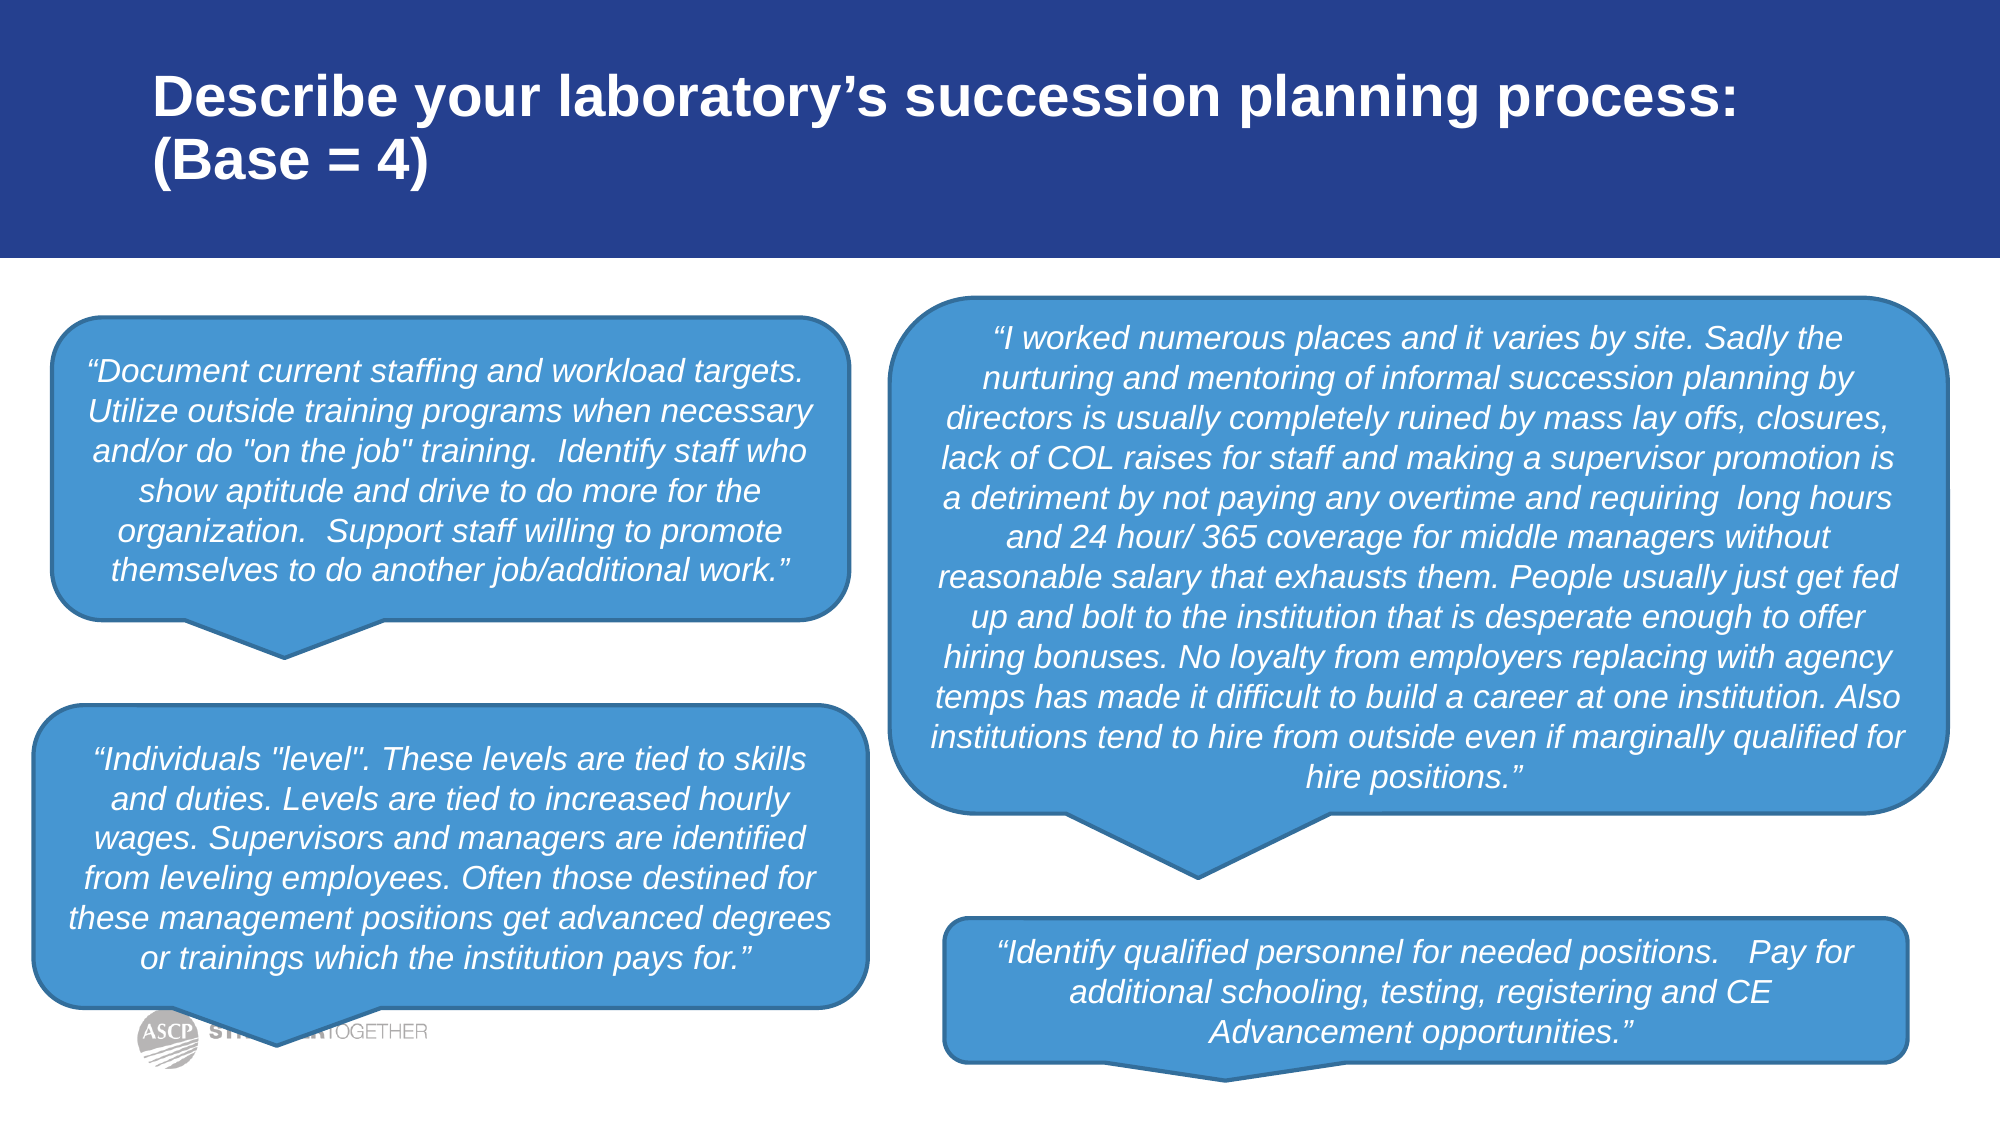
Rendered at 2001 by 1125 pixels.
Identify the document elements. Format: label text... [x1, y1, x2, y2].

title Describe your laboratory’s succession planning process: (Base = 4) [137, 27, 1863, 231]
text_box “I worked numerous places and it varies by site. Sadly the nurturing and mentoring of informal succession planning by directors is usually completely ruined by mass lay offs, closures, lack of COL raises for staff and making a supervisor promotion is a detriment by not paying any overtime and requiring long hours and 24 hour/ 365 coverage for middle managers without reasonable salary that exhausts them. People usually just get fed up and bolt to the institution that is desperate enough to offer hiring bonuses. No loyalty from employers replacing with agency temps has made it difficult to build a career at one institution. Also institutions tend to hire from outside even if marginally qualified for hire positions.” [887, 295, 1951, 880]
text_box “Individuals "level". These levels are tied to skills and duties. Levels are tied to increased hourly wages. Supervisors and managers are identified from leveling employees. Often those destined for these management positions get advanced degrees or trainings which the institution pays for.” [31, 703, 870, 1048]
text_box “Identify qualified personnel for needed positions. Pay for additional schooling, testing, registering and CE Advancement opportunities.” [942, 916, 1910, 1083]
text_box “Document current staffing and workload targets. Utilize outside training programs when necessary and/or do "on the job" training. Identify staff who show aptitude and drive to do more for the organization. Support staff willing to promote themselves to do another job/additional work.” [49, 315, 852, 660]
picture [137, 1011, 427, 1069]
